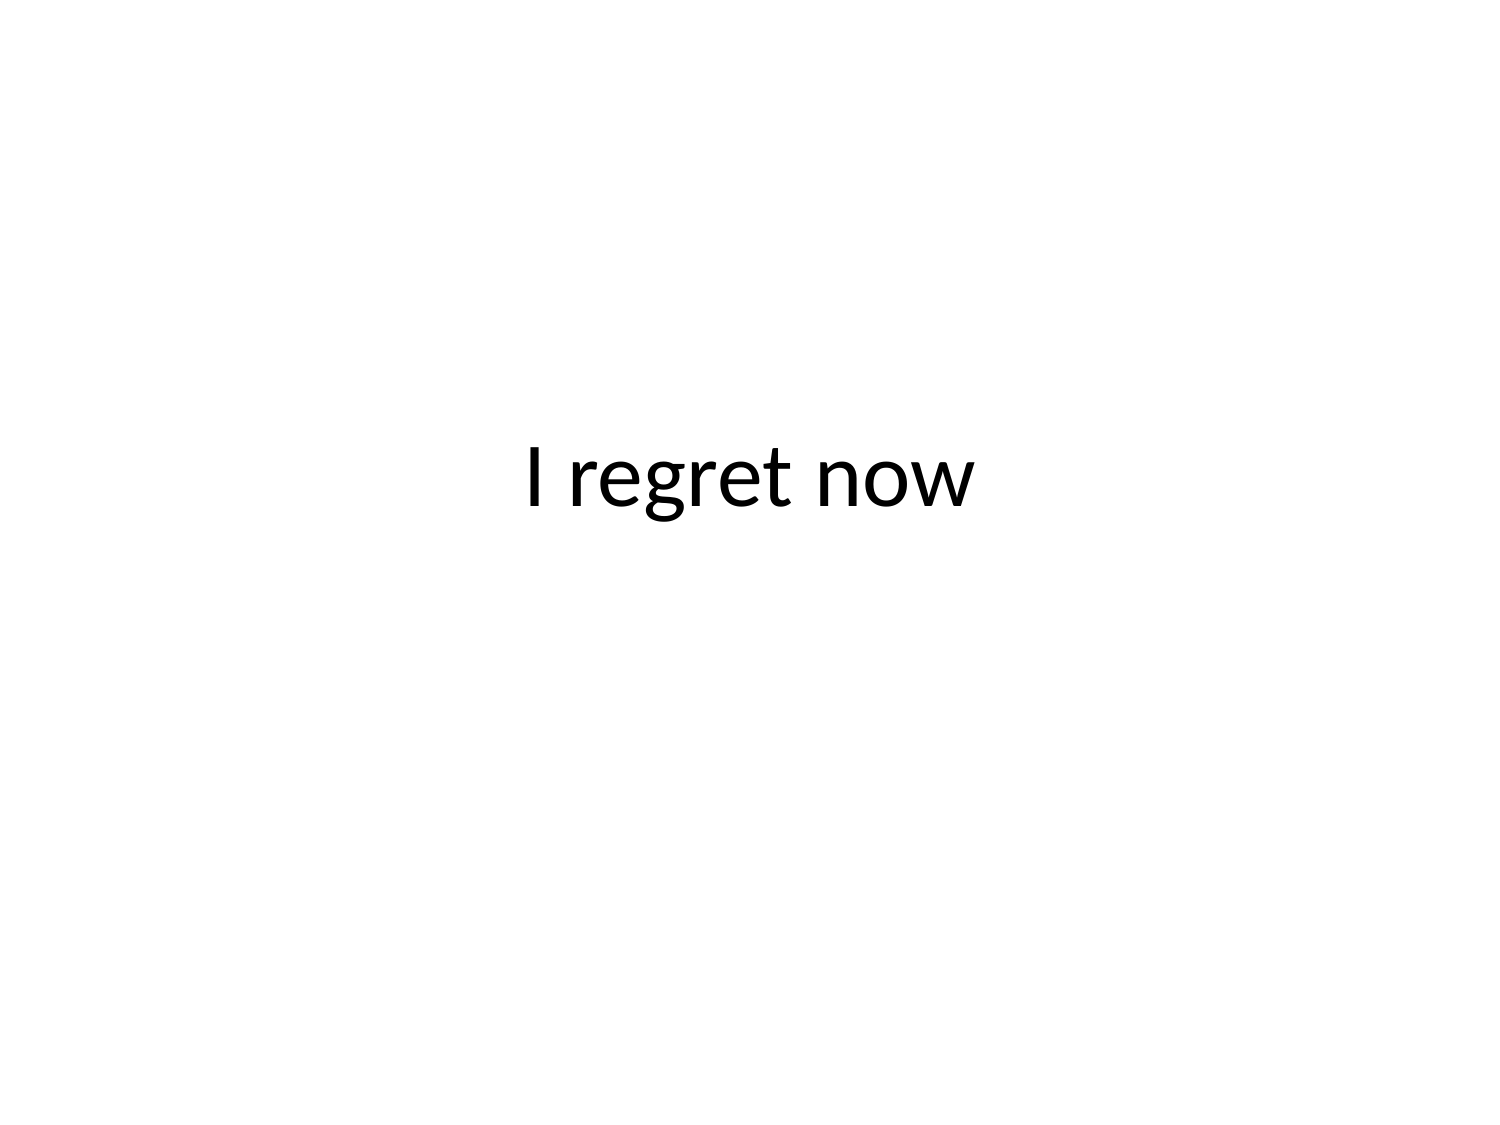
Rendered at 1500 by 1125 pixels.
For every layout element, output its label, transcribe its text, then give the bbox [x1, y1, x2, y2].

title I regret now [112, 349, 1388, 591]
